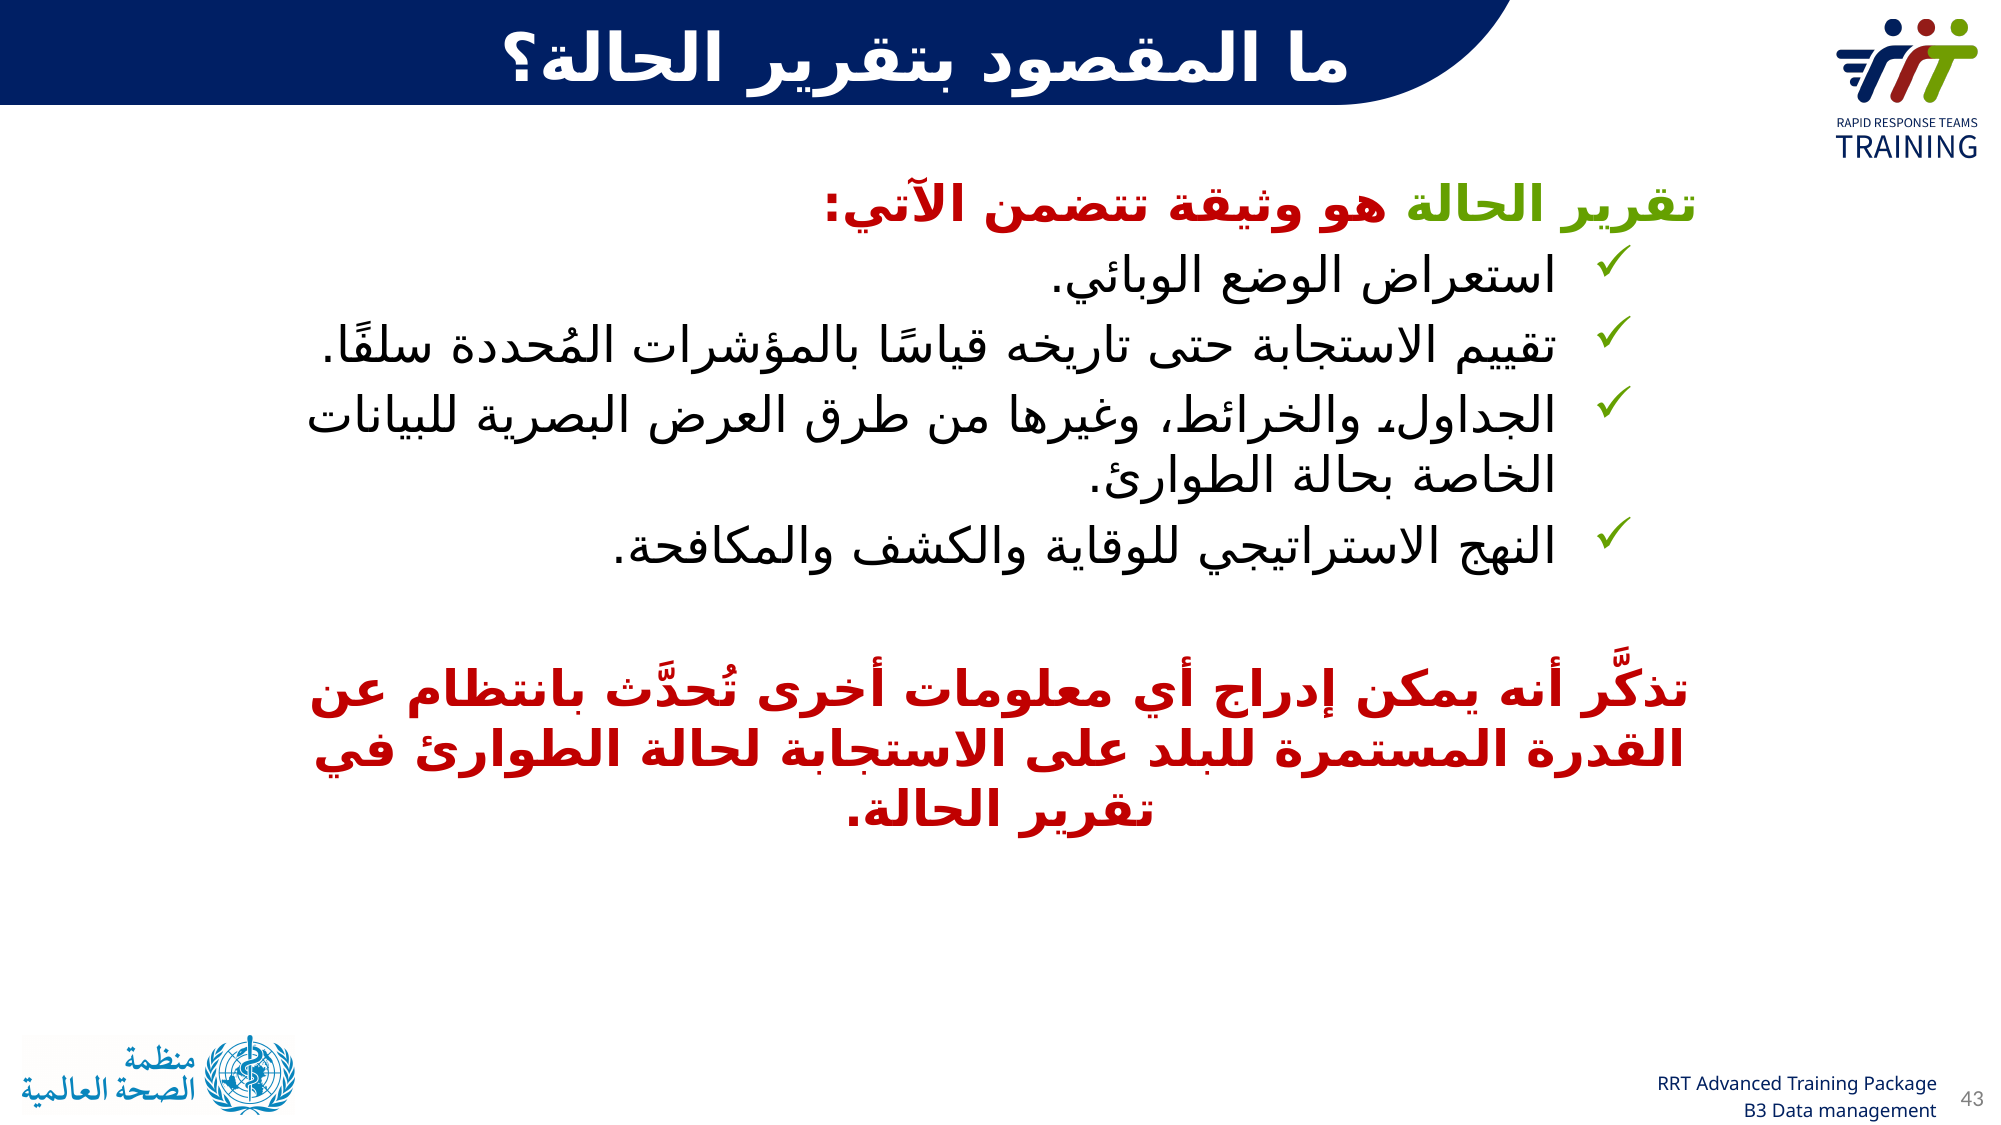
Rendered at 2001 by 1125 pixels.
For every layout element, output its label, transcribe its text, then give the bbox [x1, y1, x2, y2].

picture [0, 0, 1533, 105]
picture [252, 1050, 258, 1059]
text_box تقرير الحالة هو وثيقة تتضمن الآتي: استعراض الوضع الوبائي. تقييم الاستجابة حتى تاريخه قياسًا بالمؤشرات المُحددة سلفًا. الجداول، والخرائط، وغيرها من طرق العرض البصرية للبيانات الخاصة بحالة الطوارئ. النهج الاستراتيجي للوقاية والكشف والمكافحة. تذكَّر أنه يمكن إدراج أي معلومات أخرى تُحدَّث بانتظام عن القدرة المستمرة للبلد على الاستجابة لحالة الطوارئ في تقرير الحالة. [294, 164, 1706, 892]
text_box ما المقصود بتقرير الحالة؟ [21, 13, 1361, 107]
picture [1835, 19, 1978, 167]
picture [22, 1035, 295, 1115]
